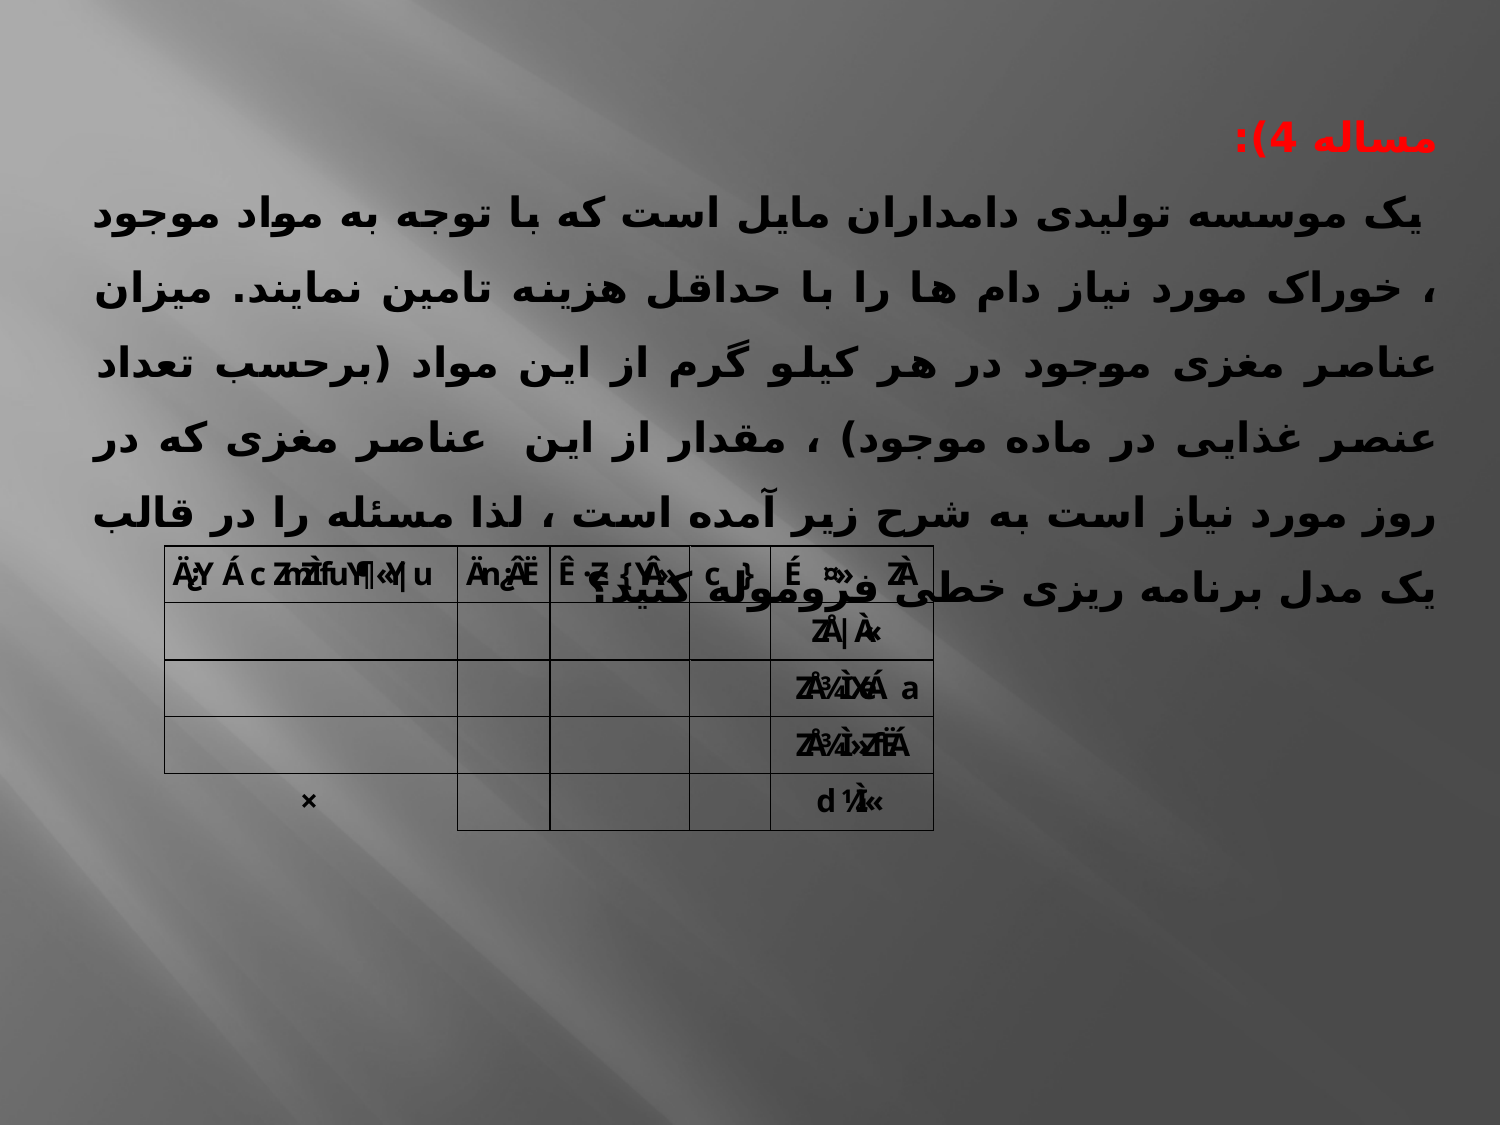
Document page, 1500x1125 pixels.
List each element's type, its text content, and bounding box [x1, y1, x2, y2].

text_box مساله 4): یک موسسه تولیدی دامداران مایل است که با توجه به مواد موجود ، خوراک مورد نیاز دام ها را با حداقل هزینه تامین نمایند. میزان عناصر مغزی موجود در هر کیلو گرم از این مواد (برحسب تعداد عنصر غذایی در ماده موجود) ، مقدار از این عناصر مغزی که در روز مورد نیاز است به شرح زیر آمده است ، لذا مسئله را در قالب یک مدل برنامه ریزی خطی فروموله کنید؟ [76, 78, 1453, 618]
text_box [124, 526, 1369, 832]
